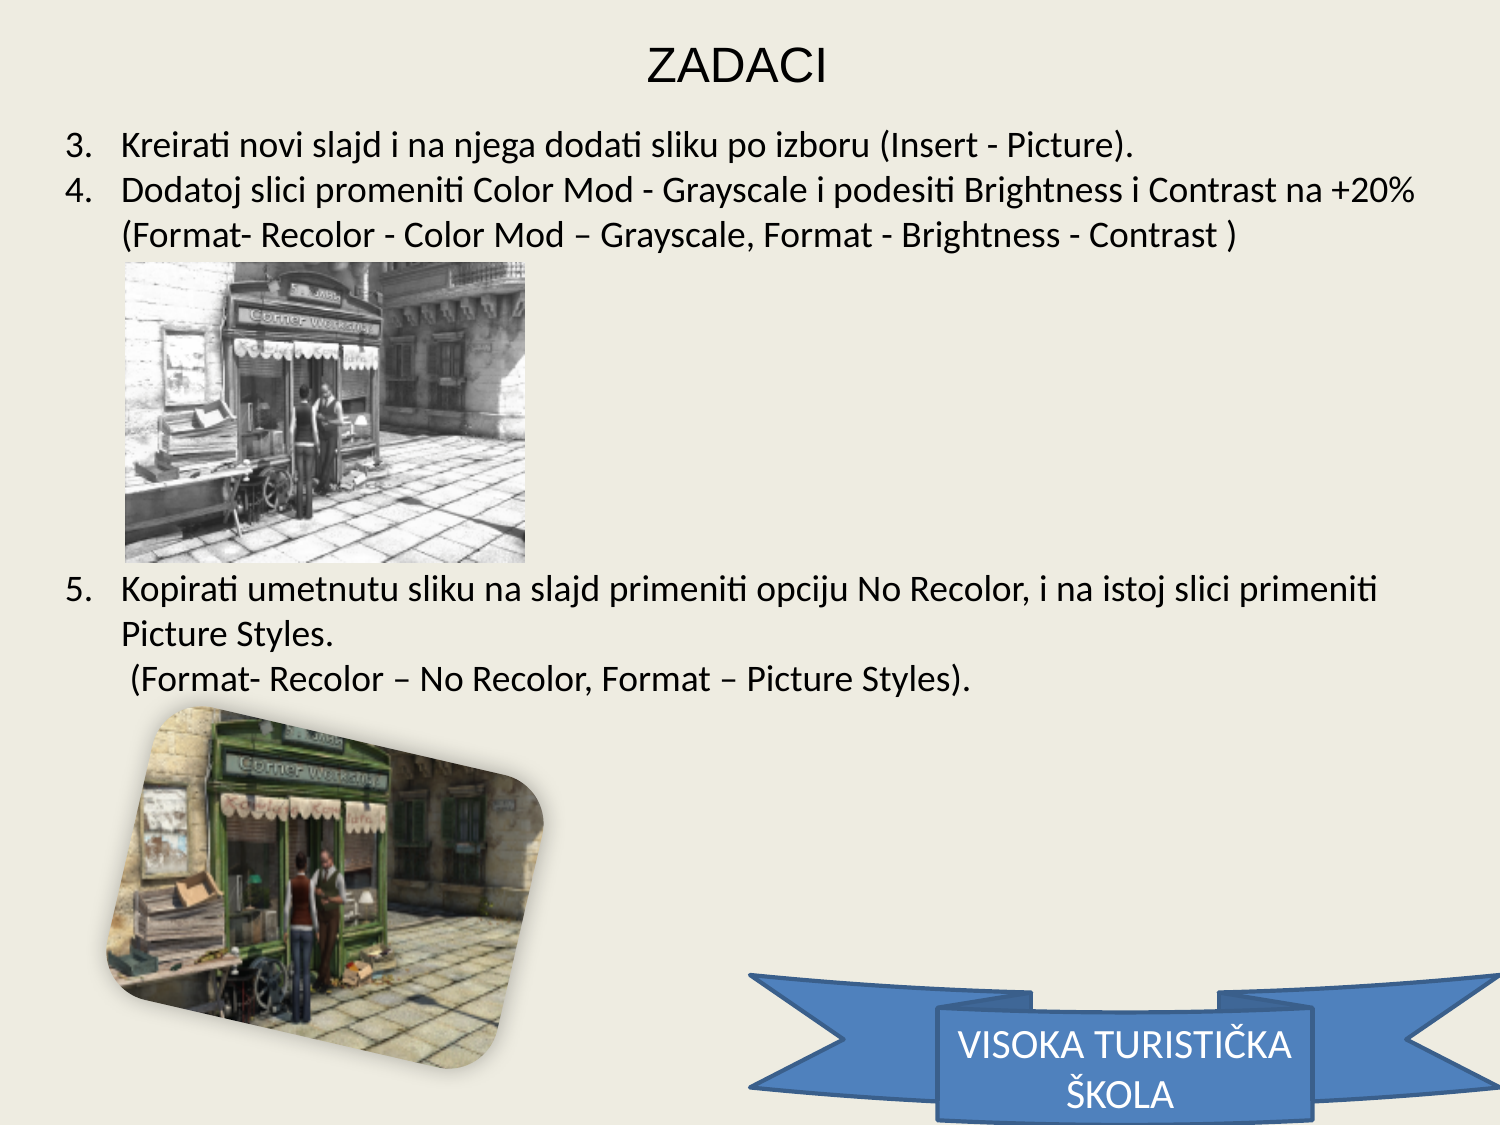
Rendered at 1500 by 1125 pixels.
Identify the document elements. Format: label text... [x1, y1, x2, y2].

text_box Kopirati umetnutu sliku na slajd primeniti opciju No Recolor, i na istoj slici primeniti Picture Styles. (Format- Recolor – No Recolor, Format – Picture Styles). [50, 556, 1450, 707]
title ZADACI [99, 24, 1375, 100]
text_box Kreirati novi slajd i na njega dodati sliku po izboru (Insert - Picture). Dodatoj slici promeniti Color Mod - Grayscale i podesiti Brightness i Contrast na +20% (Format- Recolor - Color Mod – Grayscale, Format - Brightness - Contrast ) [50, 112, 1450, 263]
picture [106, 707, 544, 1069]
picture [124, 262, 526, 563]
